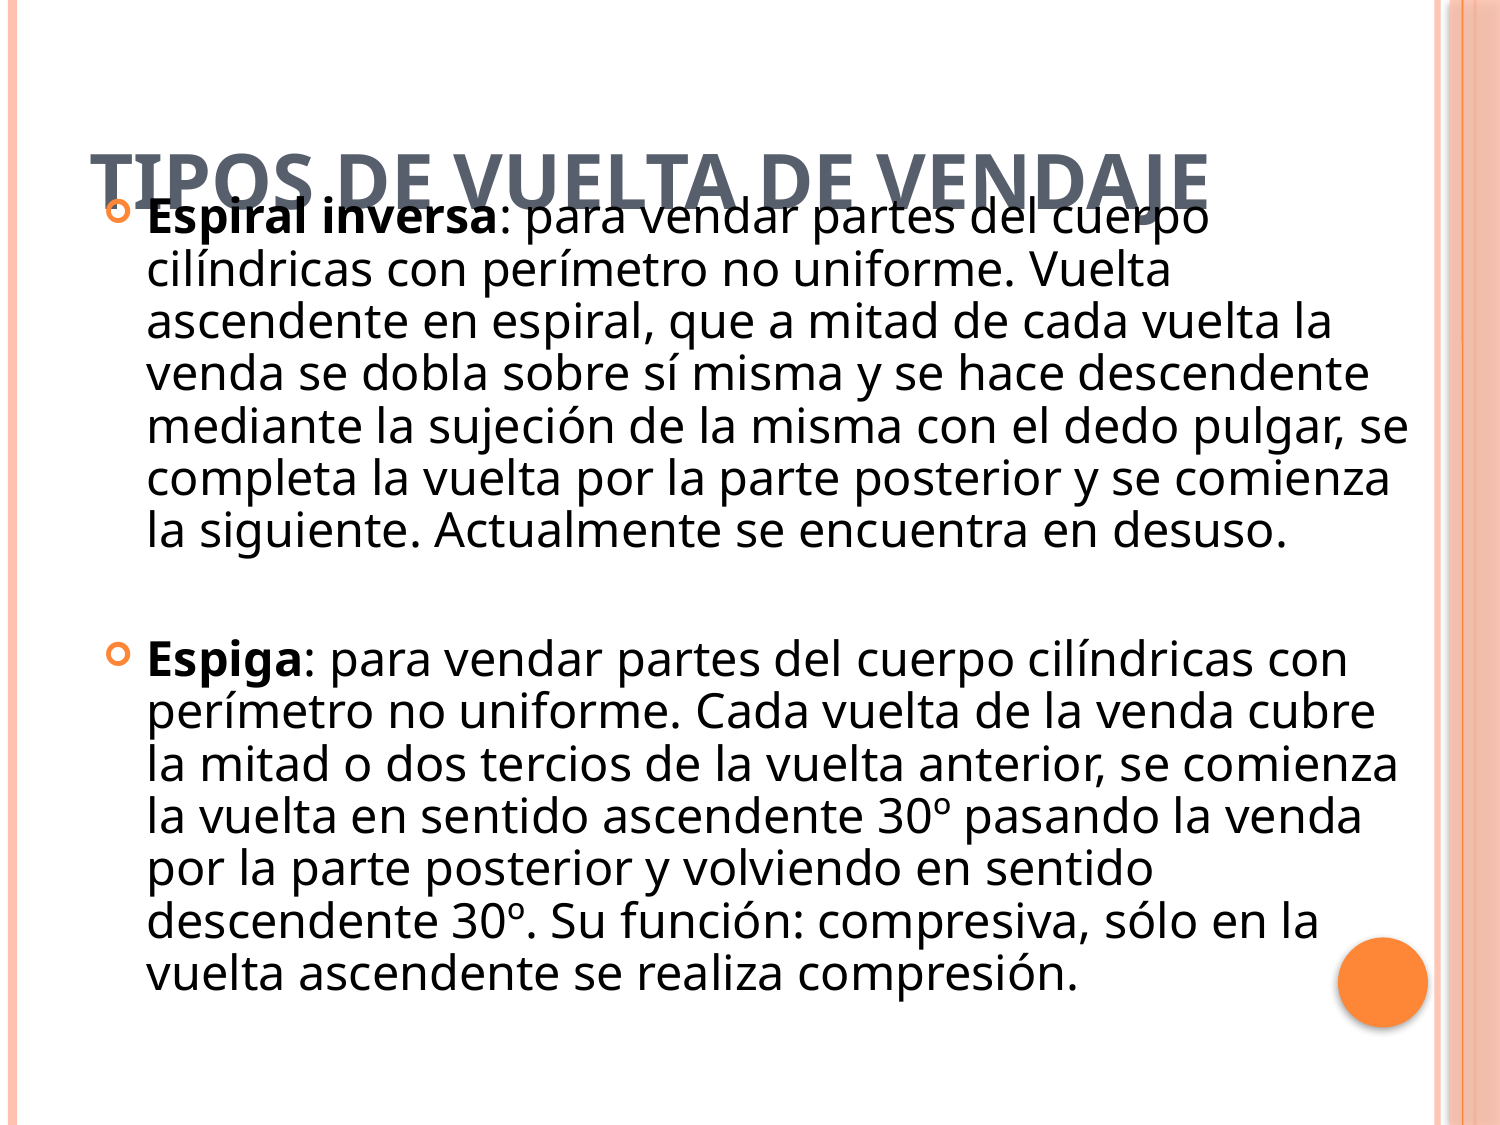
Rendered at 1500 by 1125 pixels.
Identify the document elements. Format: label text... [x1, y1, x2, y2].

title TIPOS DE VUELTA DE VENDAJE [75, 45, 1300, 233]
list Espiral inversa: para vendar partes del cuerpo cilíndricas con perímetro no uniforme. Vuelta ascendente en espiral, que a mitad de cada vuelta la venda se dobla sobre sí misma y se hace descendente mediante la sujeción de la misma con el dedo pulgar, se completa la vuelta por la parte posterior y se comienza la siguiente. Actualmente se encuentra en desuso. Espiga: para vendar partes del cuerpo cilíndricas con perímetro no uniforme. Cada vuelta de la venda cubre la mitad o dos tercios de la vuelta anterior, se comienza la vuelta en sentido ascendente 30º pasando la venda por la parte posterior y volviendo en sentido descendente 30º. Su función: compresiva, sólo en la vuelta ascendente se realiza compresión. [88, 184, 1439, 1071]
